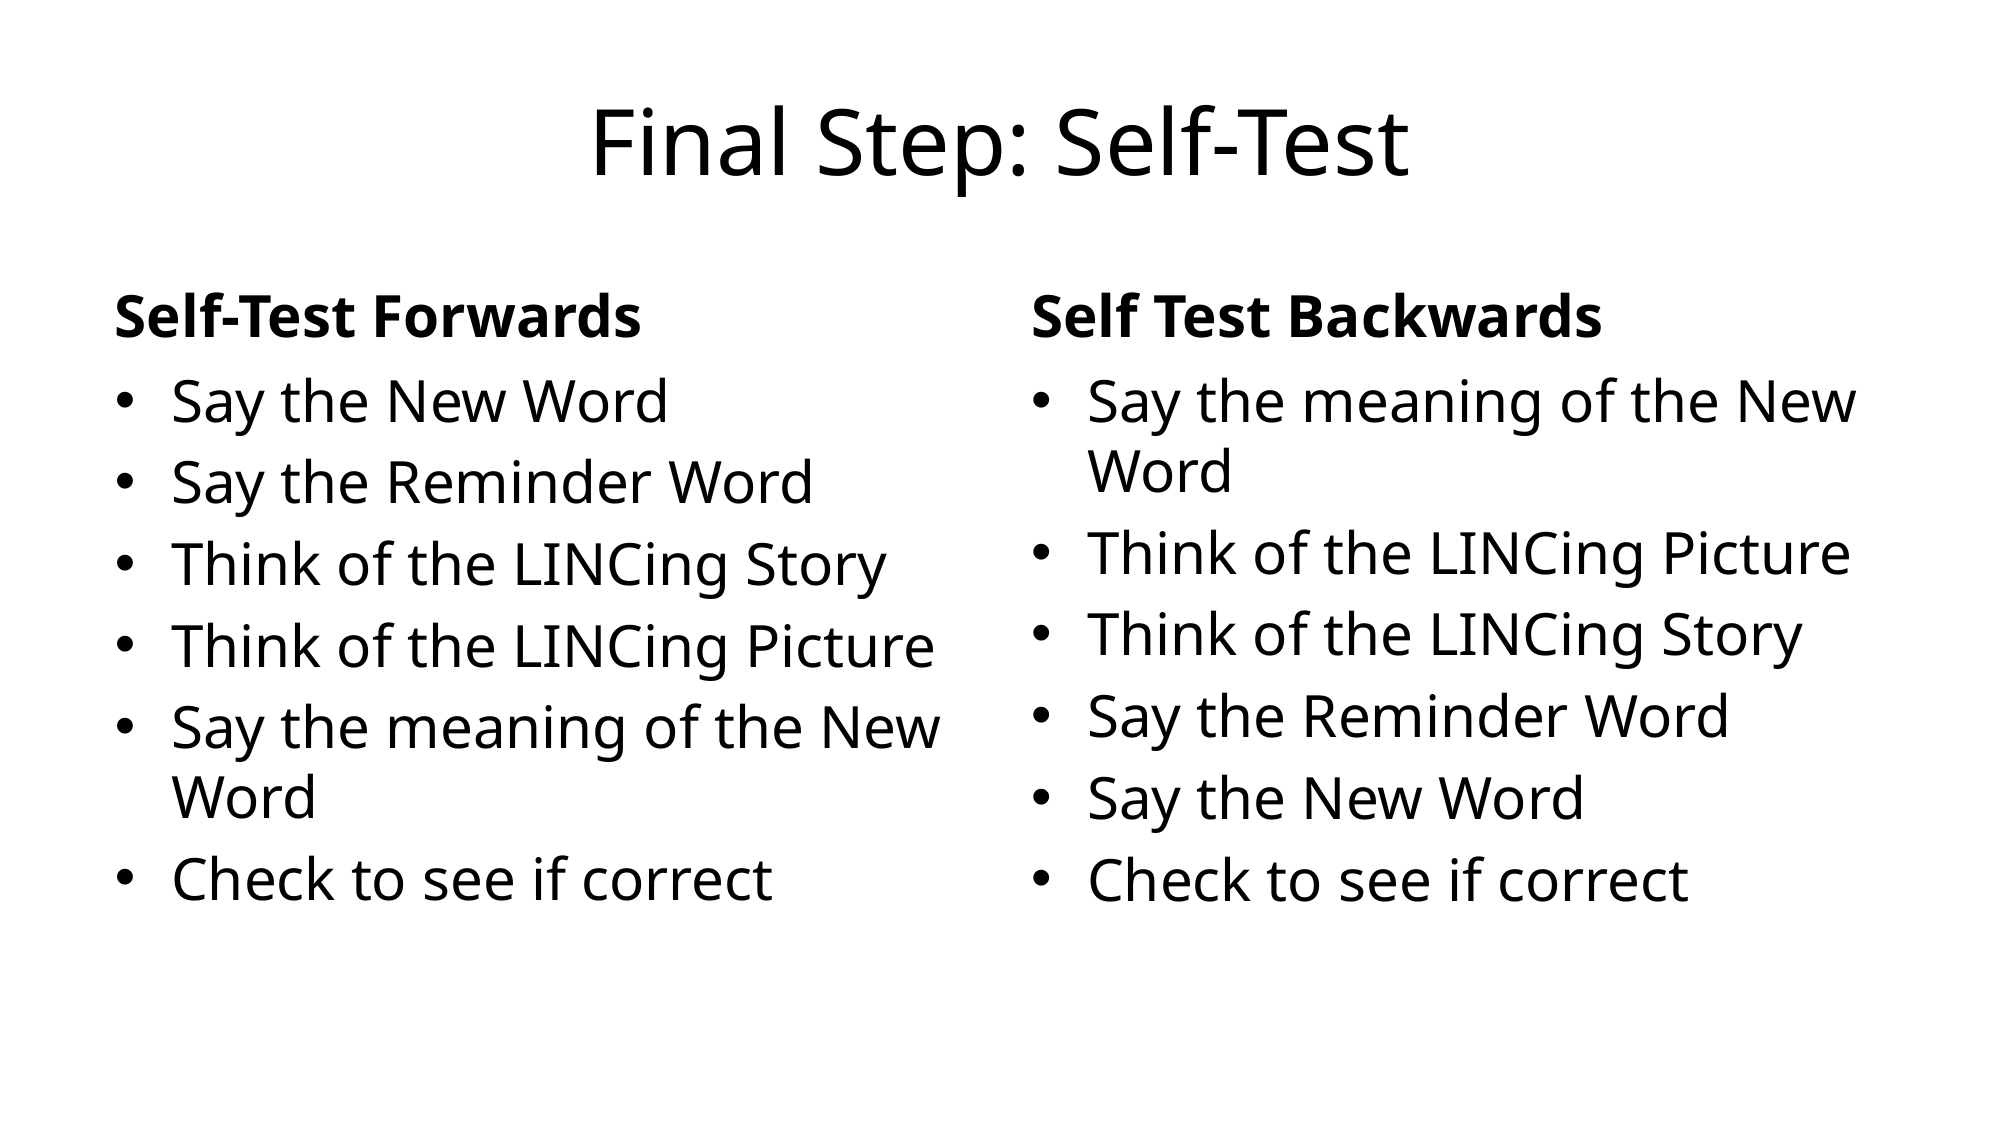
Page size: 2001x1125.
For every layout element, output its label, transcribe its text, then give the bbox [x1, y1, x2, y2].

list Say the meaning of the New Word Think of the LINCing Picture Think of the LINCing Story Say the Reminder Word Say the New Word Check to see if correct [1015, 356, 1900, 1005]
list Self-Test Forwards [99, 251, 984, 356]
title Final Step: Self-Test [99, 45, 1900, 233]
list Self Test Backwards [1015, 251, 1900, 356]
list Say the New Word Say the Reminder Word Think of the LINCing Story Think of the LINCing Picture Say the meaning of the New Word Check to see if correct [99, 356, 984, 1005]
